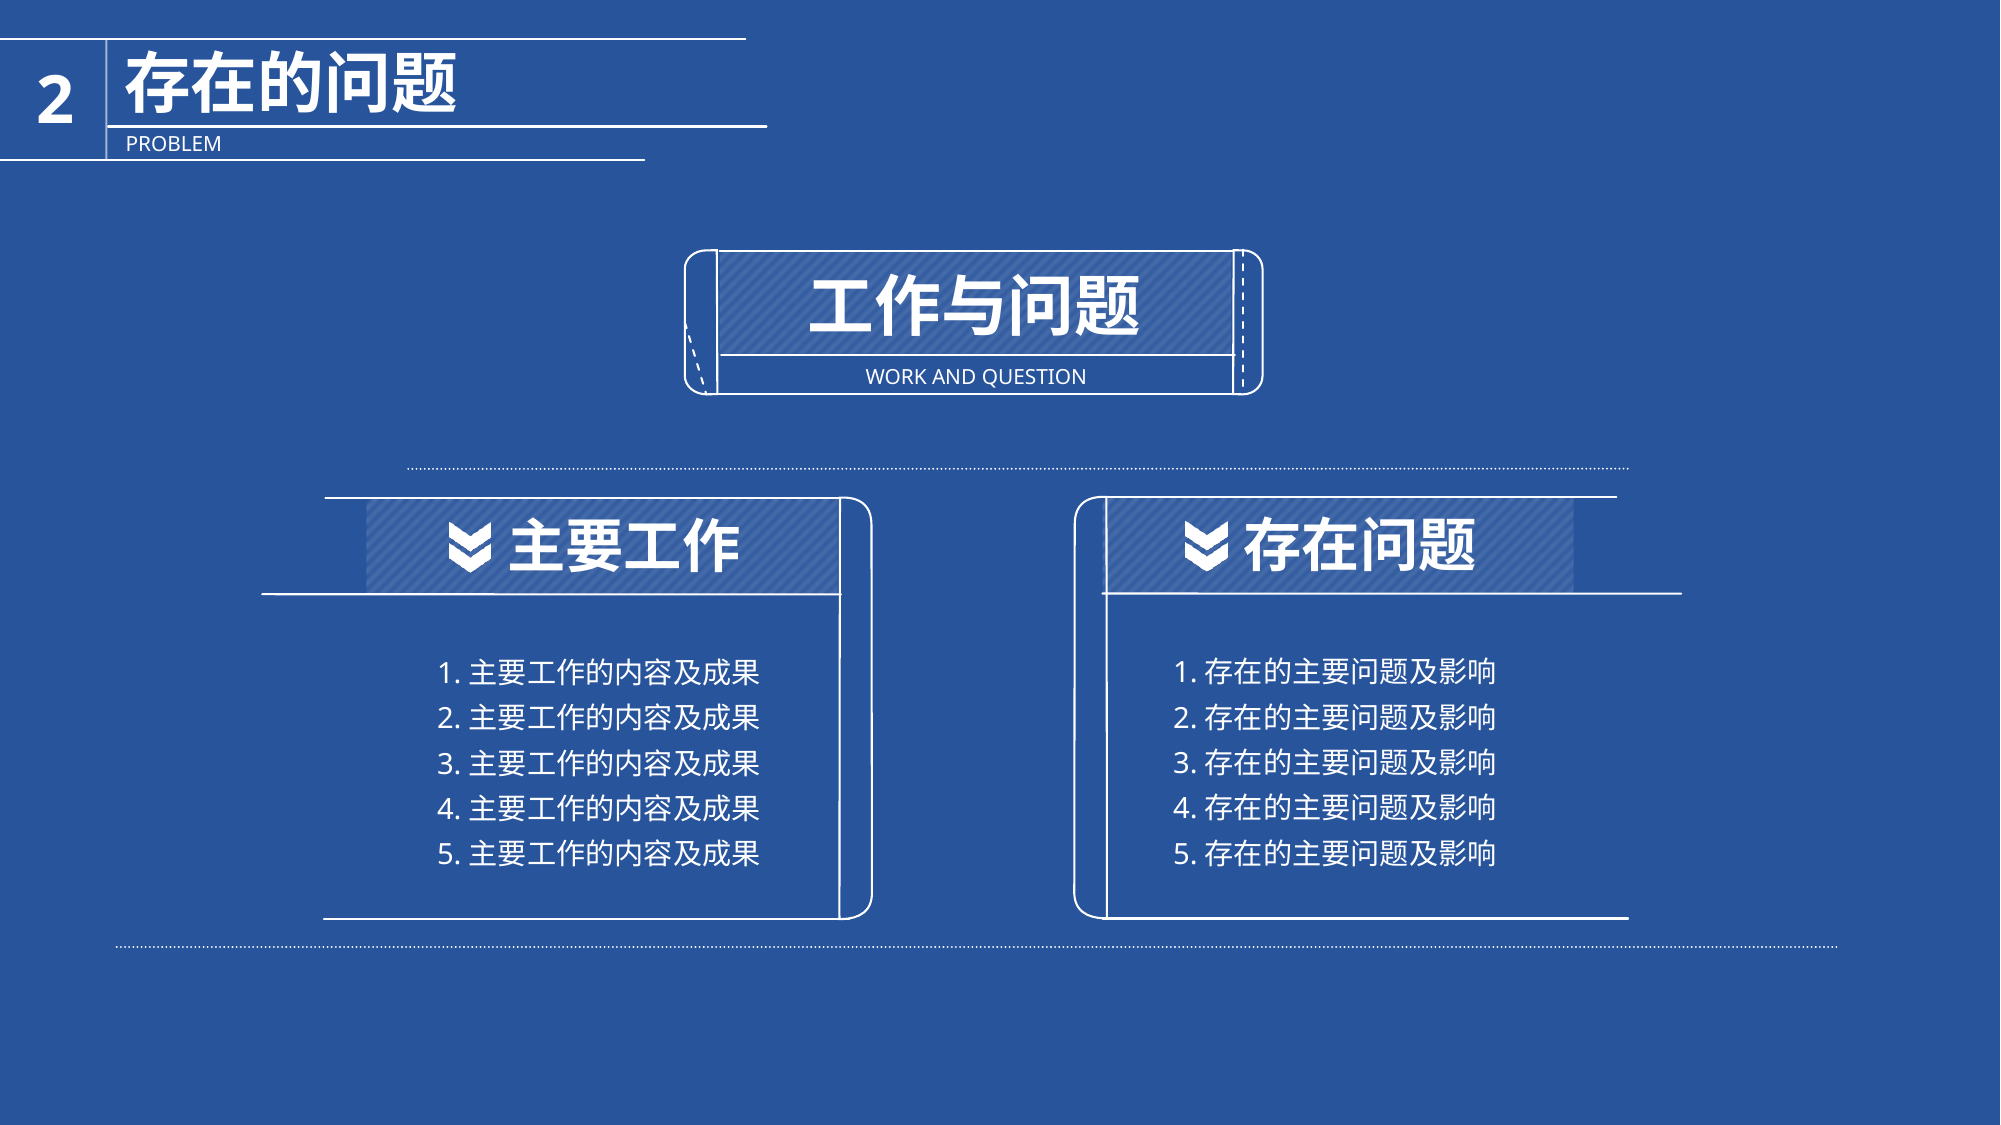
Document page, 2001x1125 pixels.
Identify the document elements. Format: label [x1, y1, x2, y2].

text_box [262, 497, 873, 920]
text_box [1074, 496, 1682, 919]
text_box [684, 249, 1263, 397]
